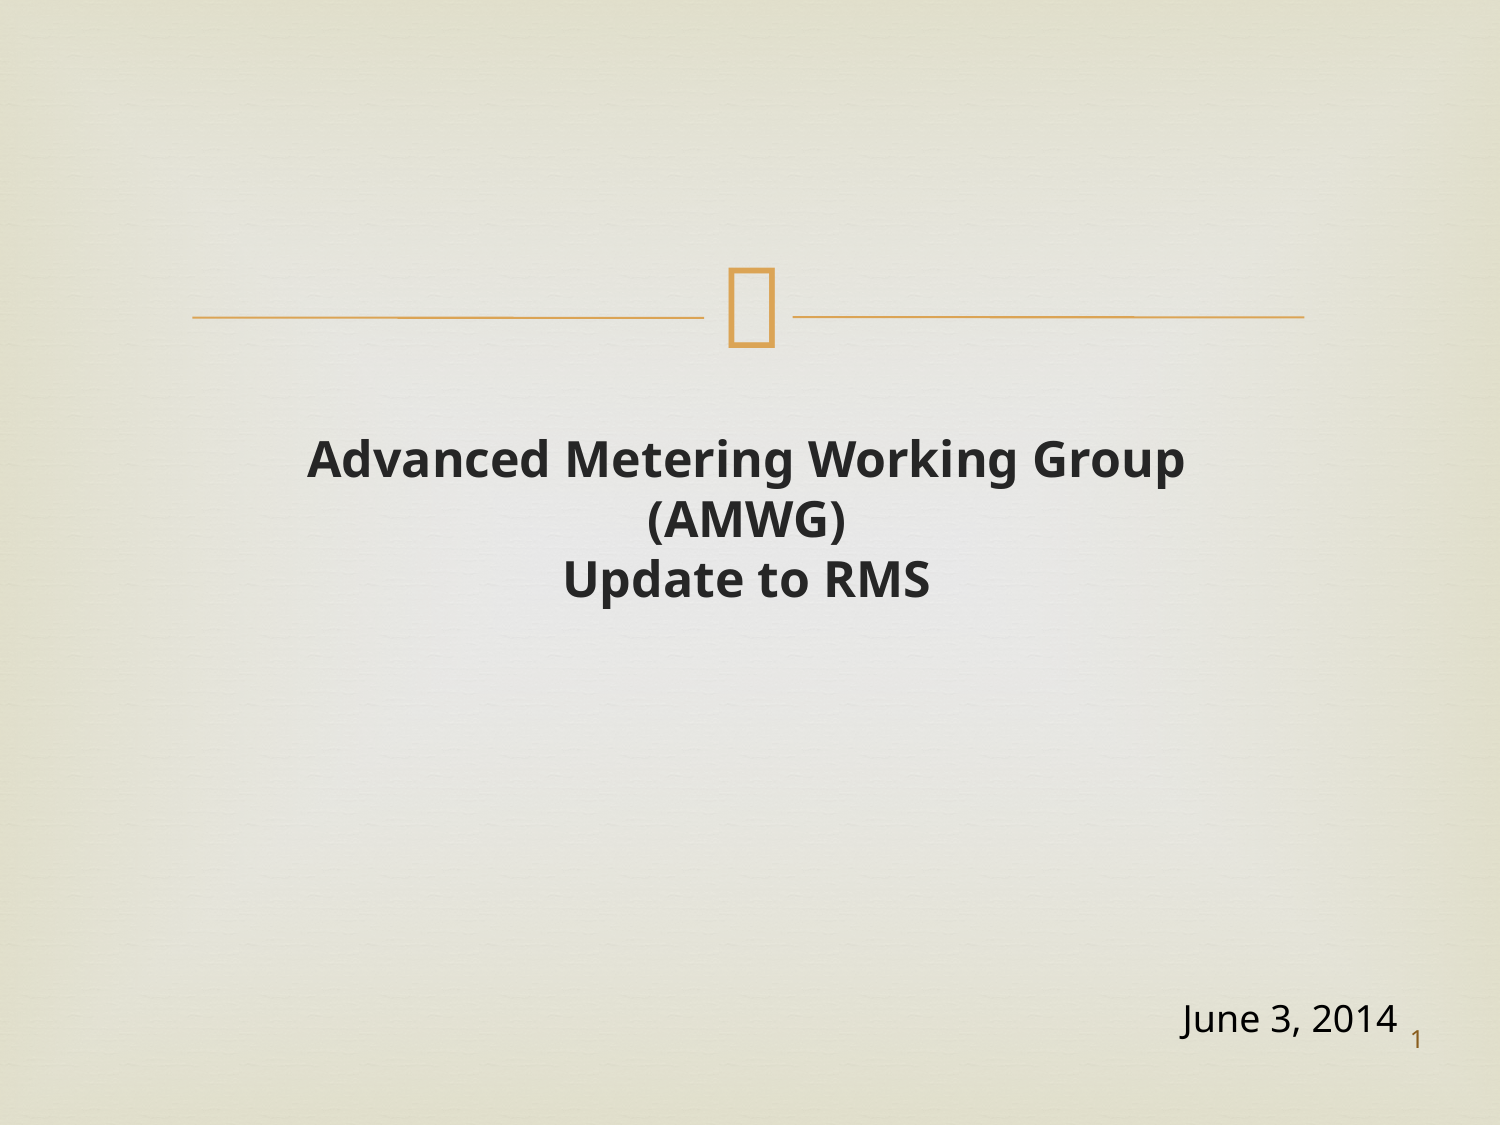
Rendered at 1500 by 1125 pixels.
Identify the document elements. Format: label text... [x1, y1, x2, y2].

text_box June 3, 2014 [1099, 942, 1413, 1047]
list Advanced Metering Working Group (AMWG) Update to RMS [237, 350, 1257, 1093]
slide_number 1 [1089, 1010, 1440, 1071]
